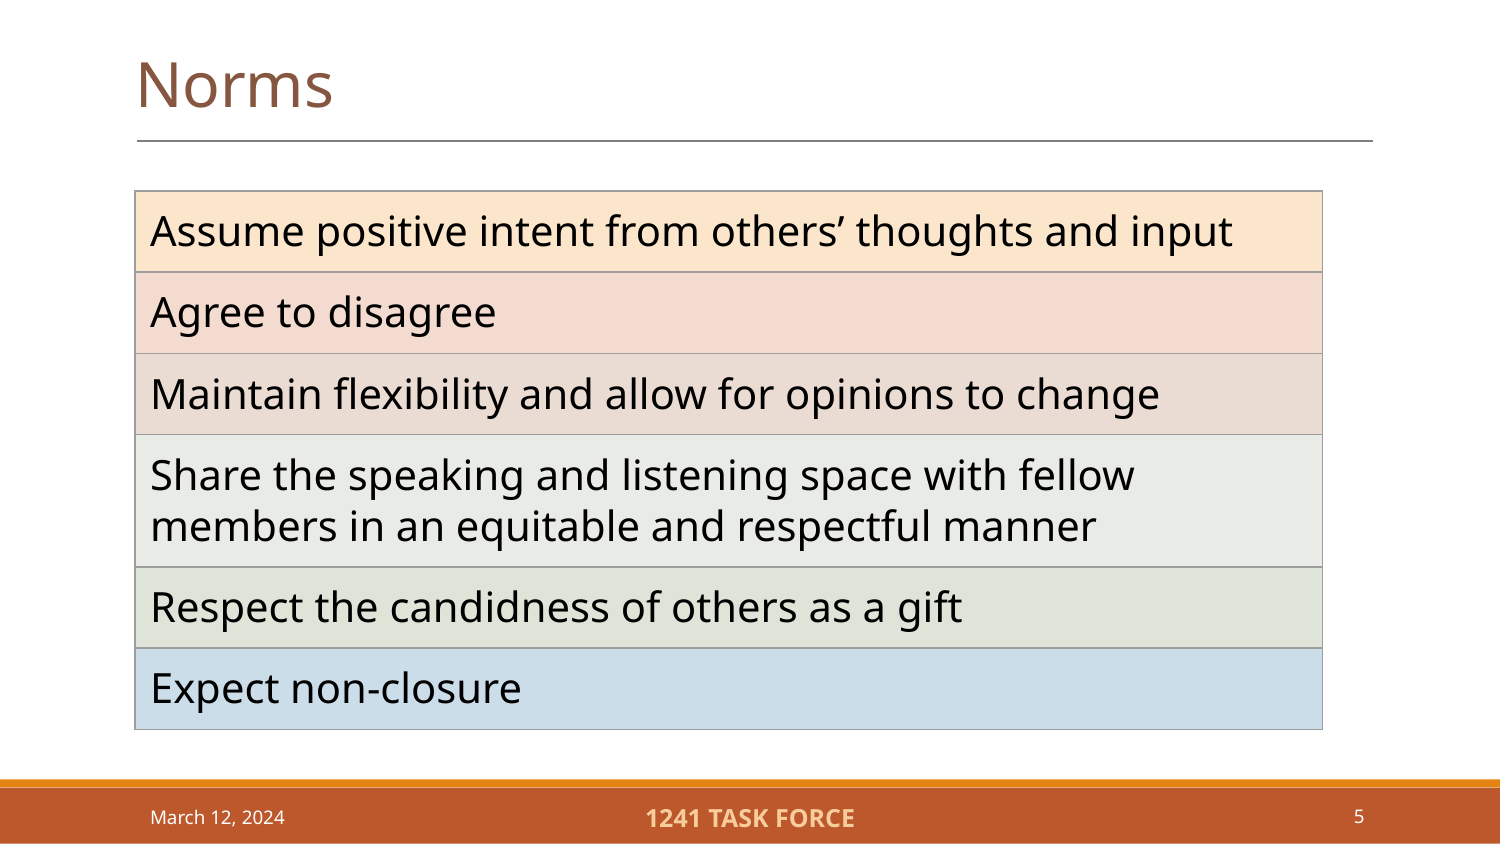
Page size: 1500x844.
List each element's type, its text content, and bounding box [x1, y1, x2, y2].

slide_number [135, 794, 440, 840]
table_header Assume positive intent from others’ thoughts and input [136, 192, 1322, 271]
table_cell Agree to disagree [136, 273, 1322, 353]
slide_number 5 [1218, 794, 1380, 840]
title Norms [135, 35, 1373, 131]
footer 1241 TASK FORCE [453, 794, 1047, 840]
table_cell Share the speaking and listening space with fellow members in an equitable and respectful manner [136, 435, 1322, 566]
table_cell Expect non-closure [136, 649, 1322, 729]
table_cell Respect the candidness of others as a gift [136, 568, 1322, 647]
table_cell Maintain flexibility and allow for opinions to change [136, 354, 1322, 434]
